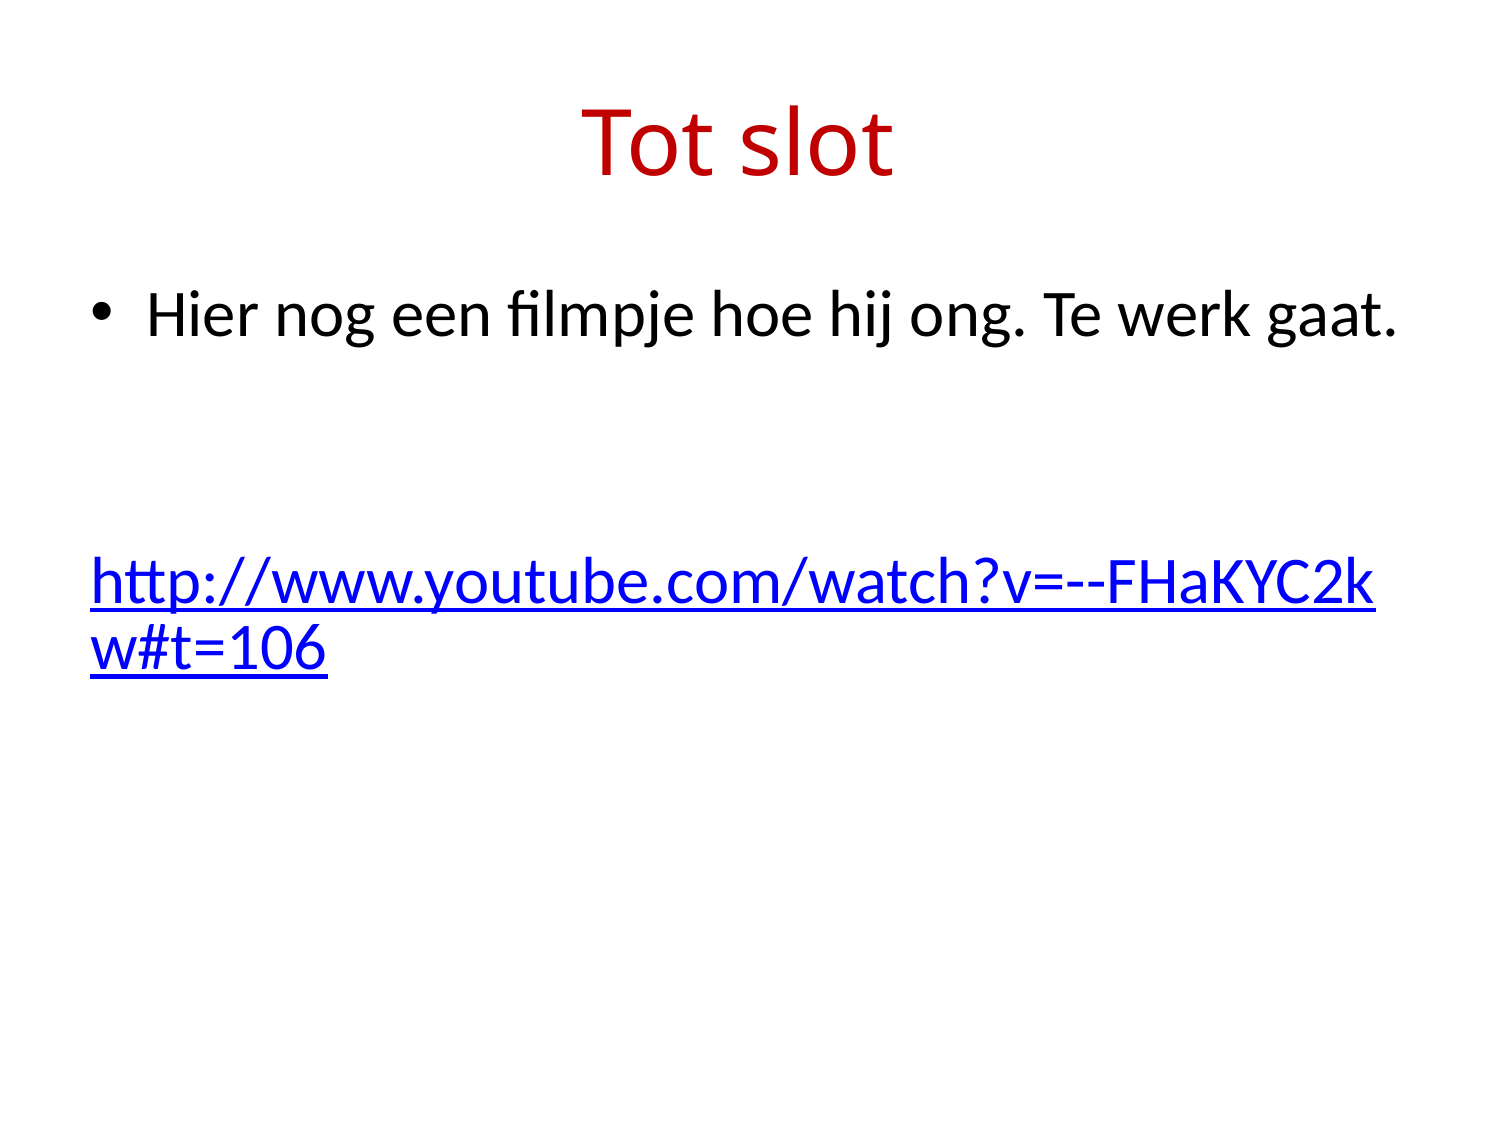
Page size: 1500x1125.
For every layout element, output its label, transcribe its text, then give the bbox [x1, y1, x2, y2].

list Hier nog een filmpje hoe hij ong. Te werk gaat. http://www.youtube.com/watch?v=--FHaKYC2kw#t=106 [75, 262, 1425, 1005]
title Tot slot [75, 45, 1425, 233]
